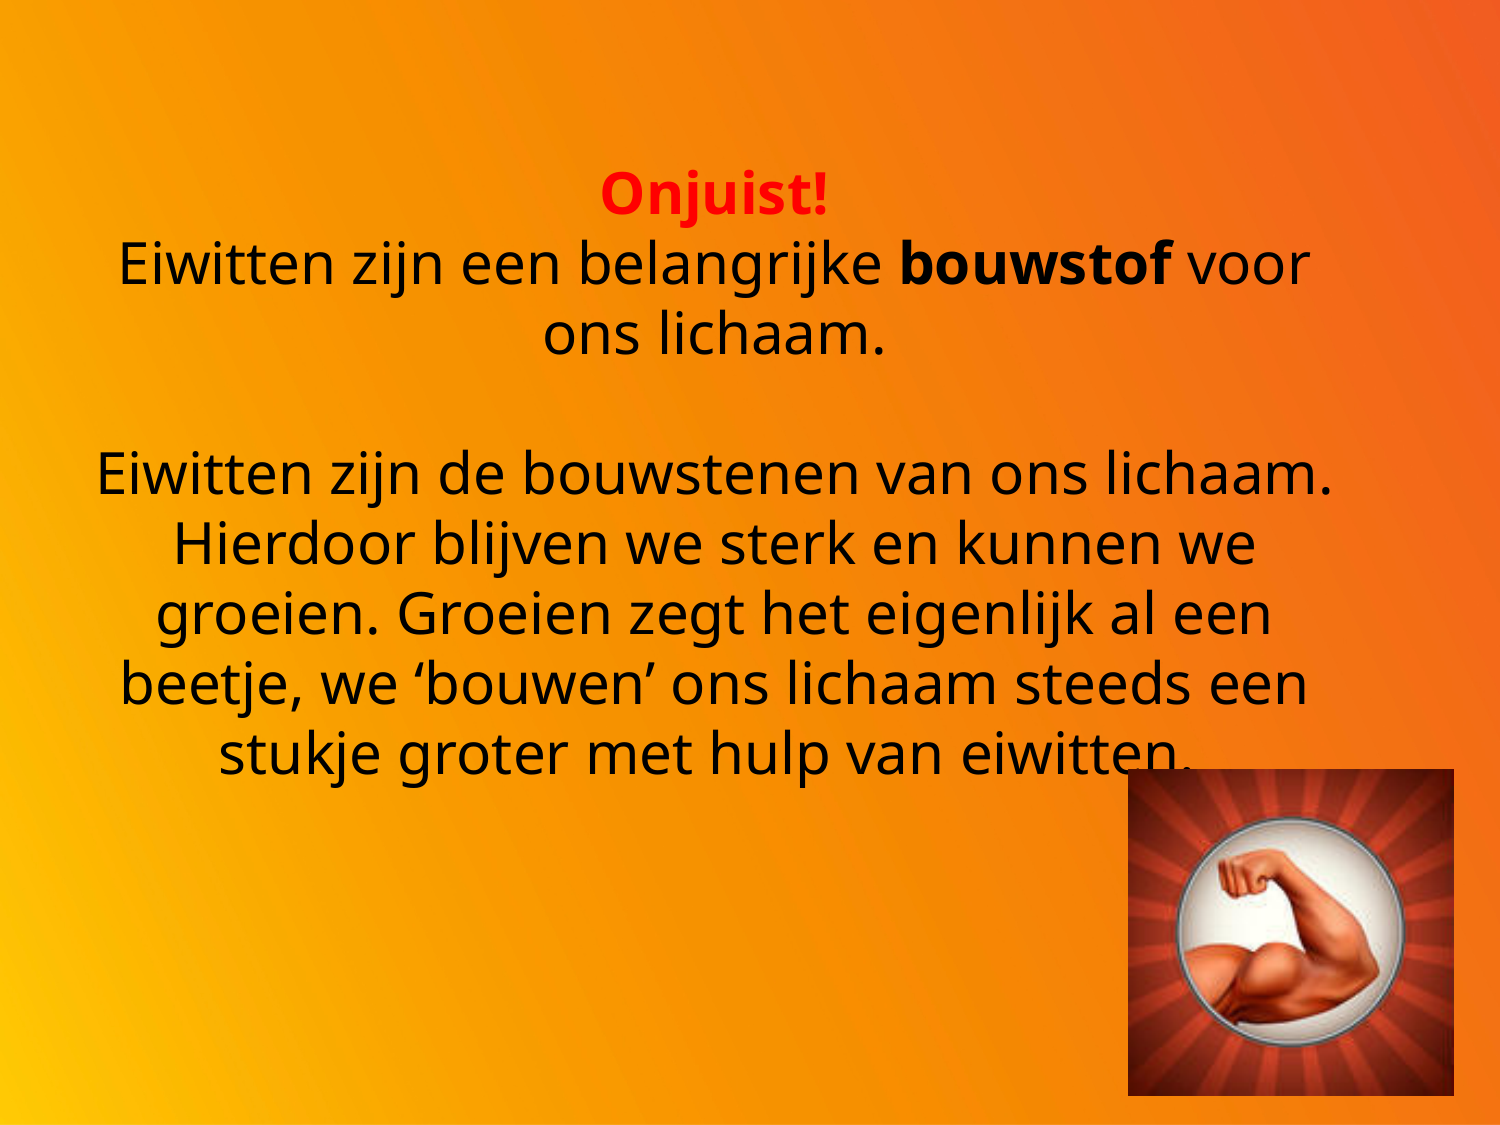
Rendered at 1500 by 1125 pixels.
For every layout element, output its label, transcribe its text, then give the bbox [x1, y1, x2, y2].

picture [0, 0, 1500, 1125]
text_box Onjuist! Eiwitten zijn een belangrijke bouwstof voor ons lichaam. Eiwitten zijn de bouwstenen van ons lichaam. Hierdoor blijven we sterk en kunnen we groeien. Groeien zegt het eigenlijk al een beetje, we ‘bouwen’ ons lichaam steeds een stukje groter met hulp van eiwitten. [76, 149, 1353, 839]
